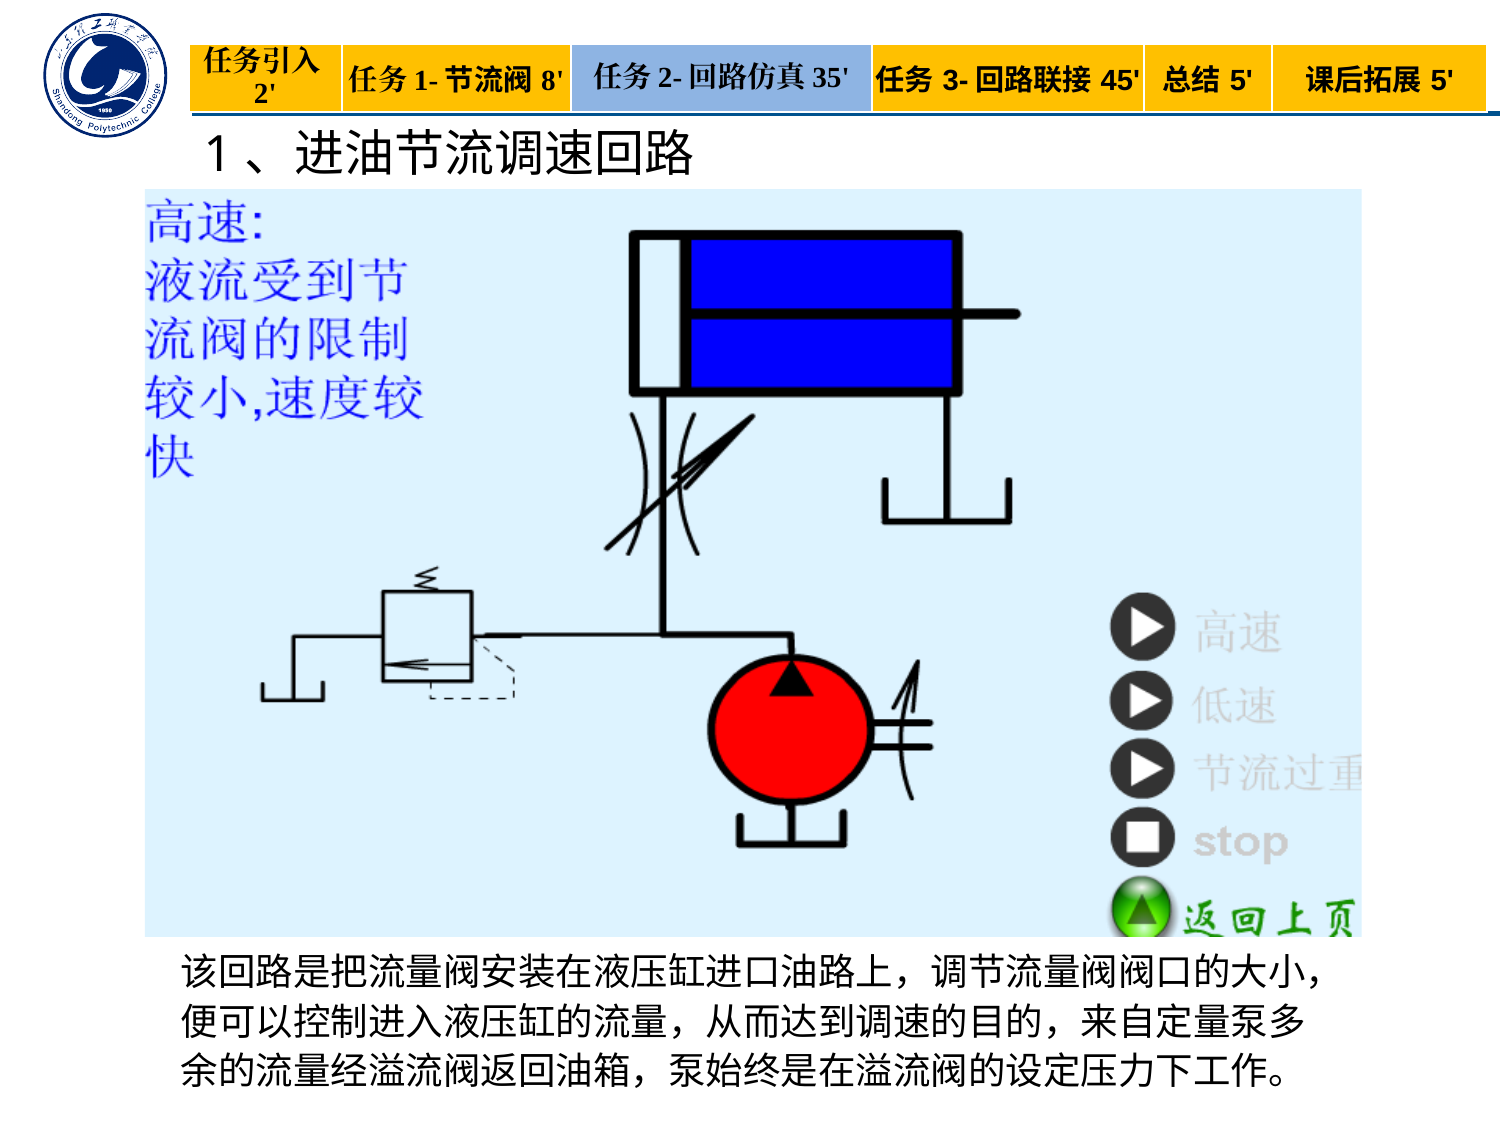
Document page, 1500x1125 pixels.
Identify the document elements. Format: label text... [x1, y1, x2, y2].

table_header 总结5' [1145, 45, 1271, 111]
text_box 1、进油节流调速回路 [189, 113, 729, 189]
table_header 任务1-节流阀8' [343, 45, 570, 111]
table_header 任务2-回路仿真35' [572, 45, 871, 111]
table_header 课后拓展5' [1273, 45, 1486, 111]
picture [43, 7, 174, 138]
table_header 任务3-回路联接45' [873, 45, 1143, 111]
table_header 任务引入2' [190, 45, 341, 111]
text_box 该回路是把流量阀安装在液压缸进口油路上，调节流量阀阀口的大小，便可以控制进入液压缸的流量，从而达到调速的目的，来自定量泵多余的流量经溢流阀返回油箱，泵始终是在溢流阀的设定压力下工作。 [166, 937, 1334, 1100]
